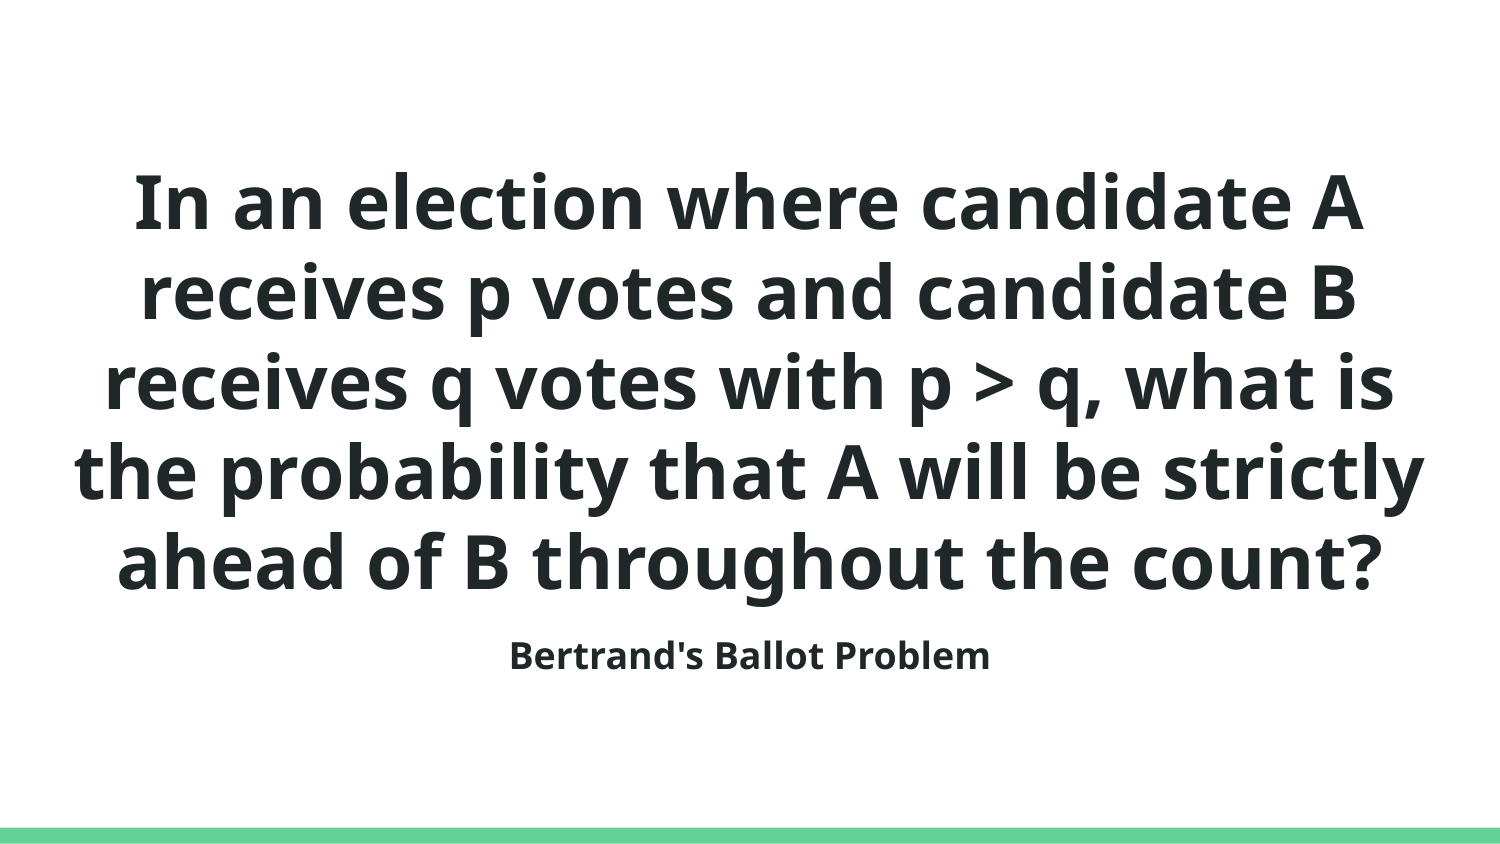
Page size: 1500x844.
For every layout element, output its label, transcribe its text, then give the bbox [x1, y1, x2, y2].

title In an election where candidate A receives p votes and candidate B receives q votes with p > q, what is the probability that A will be strictly ahead of B throughout the count? Bertrand's Ballot Problem [51, 43, 1449, 789]
